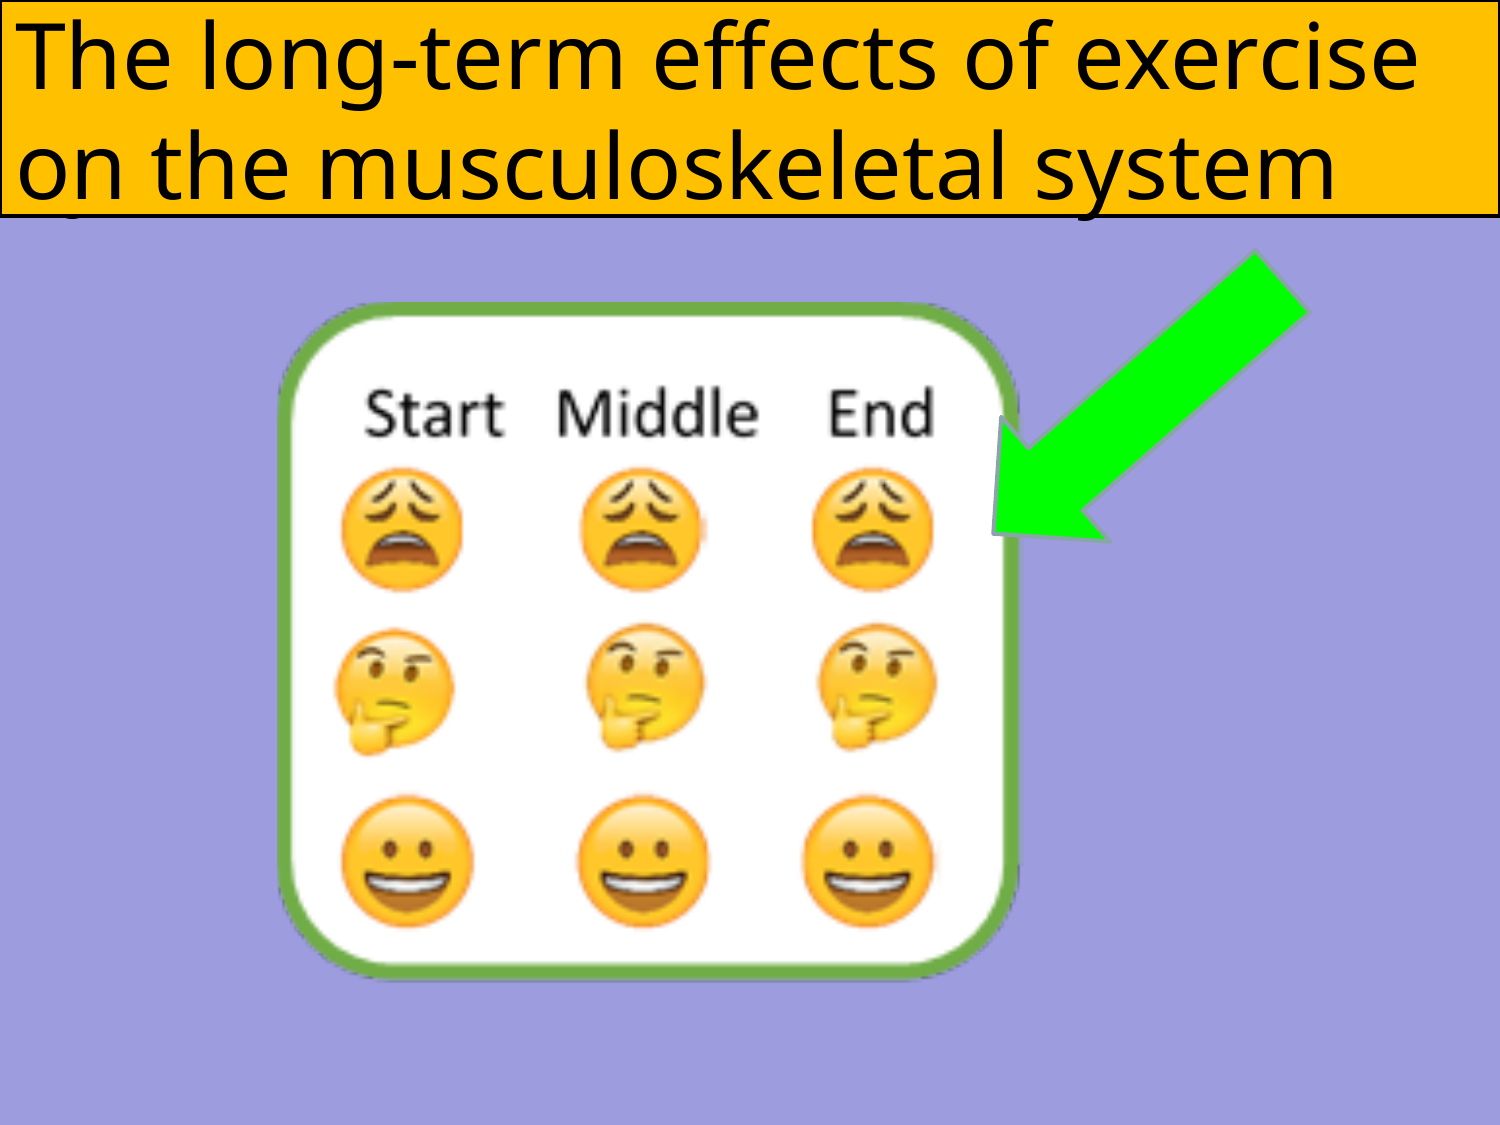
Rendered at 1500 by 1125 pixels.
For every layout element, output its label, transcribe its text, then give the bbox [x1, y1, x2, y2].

picture [277, 302, 1024, 987]
text_box [1028, 247, 1312, 544]
text_box The long-term effects of exercise on the musculoskeletal system [0, 0, 1500, 218]
